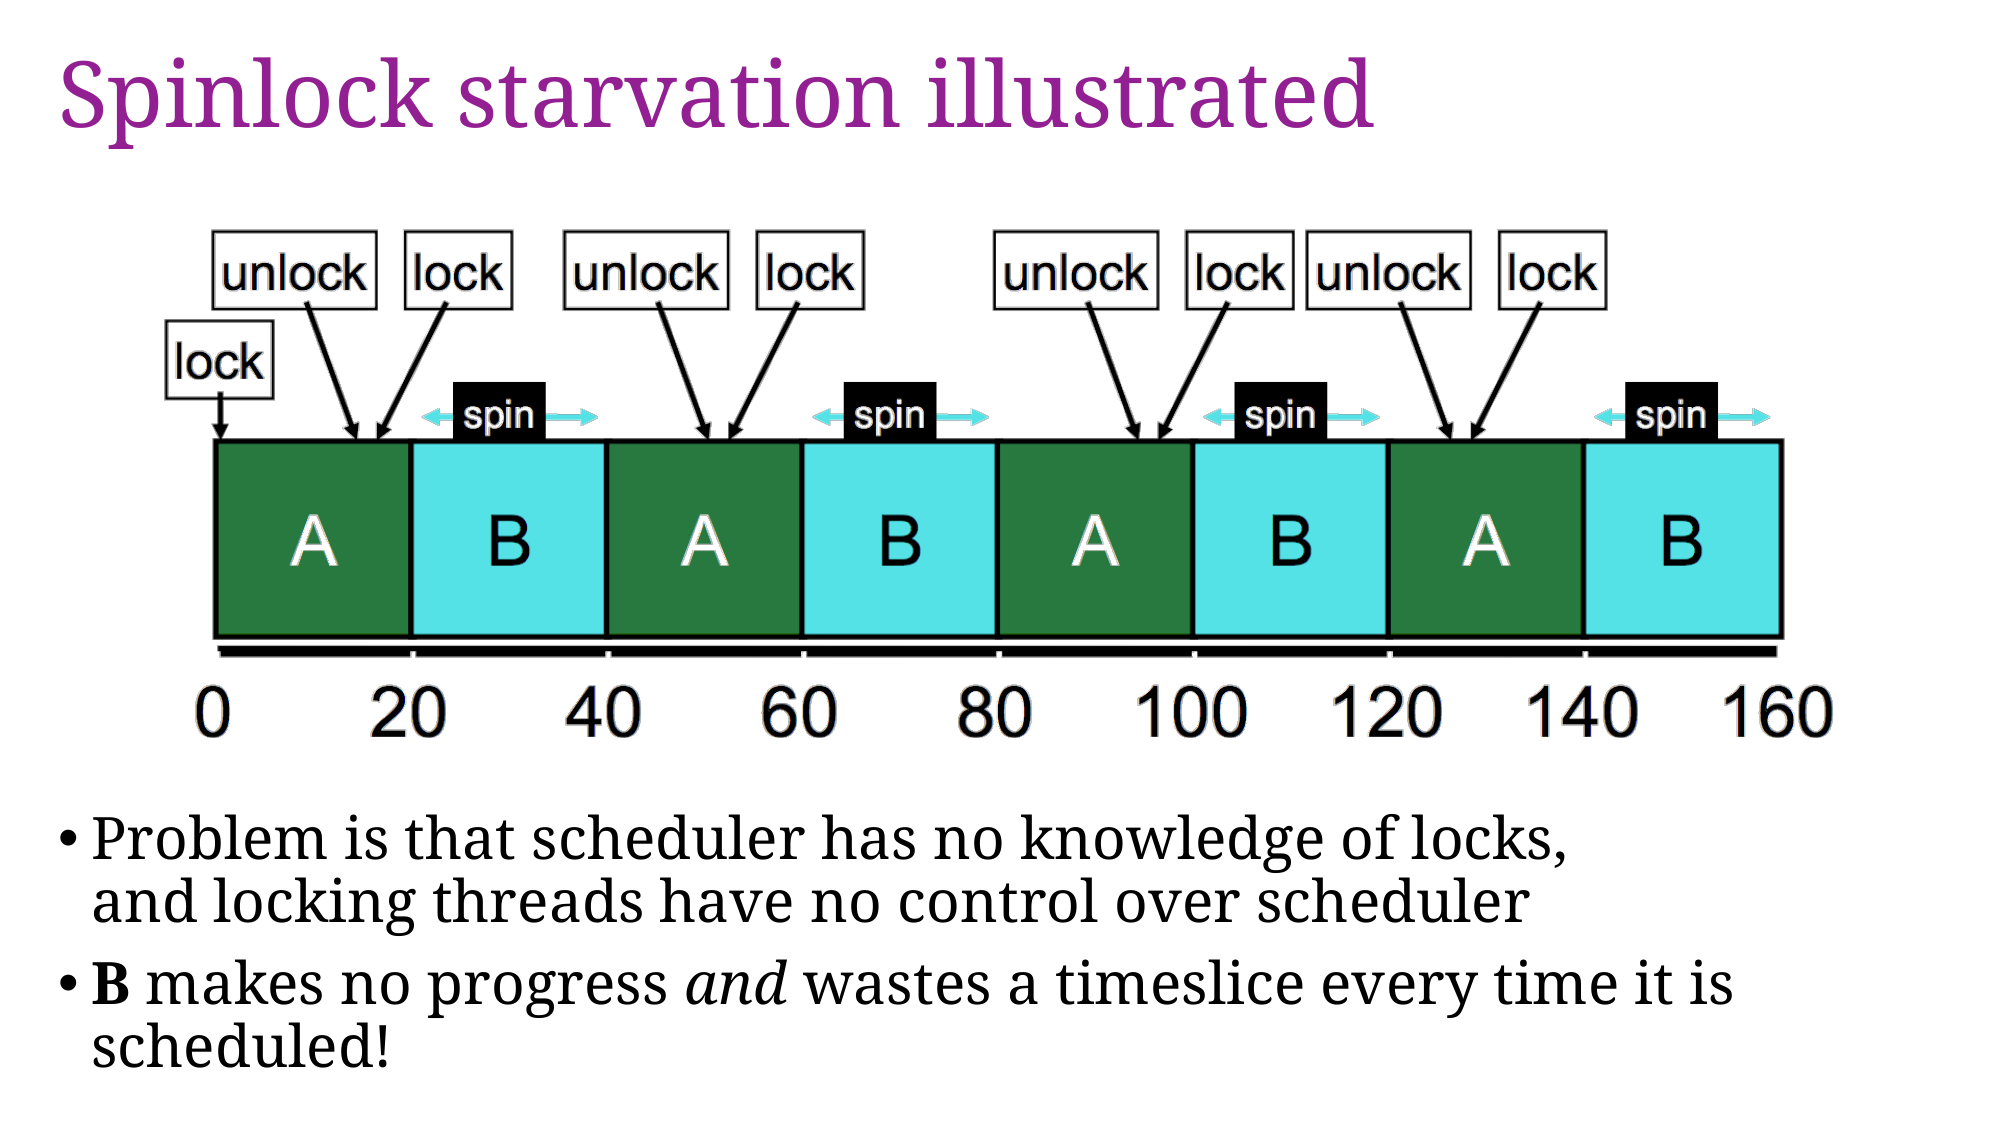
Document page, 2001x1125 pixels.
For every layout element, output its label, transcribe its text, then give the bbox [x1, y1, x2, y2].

picture [155, 215, 1841, 764]
list Problem is that scheduler has no knowledge of locks, and locking threads have no control over scheduler B makes no progress and wastes a timeslice every time it is scheduled! [43, 801, 1953, 1091]
title Spinlock starvation illustrated [43, 25, 1953, 171]
